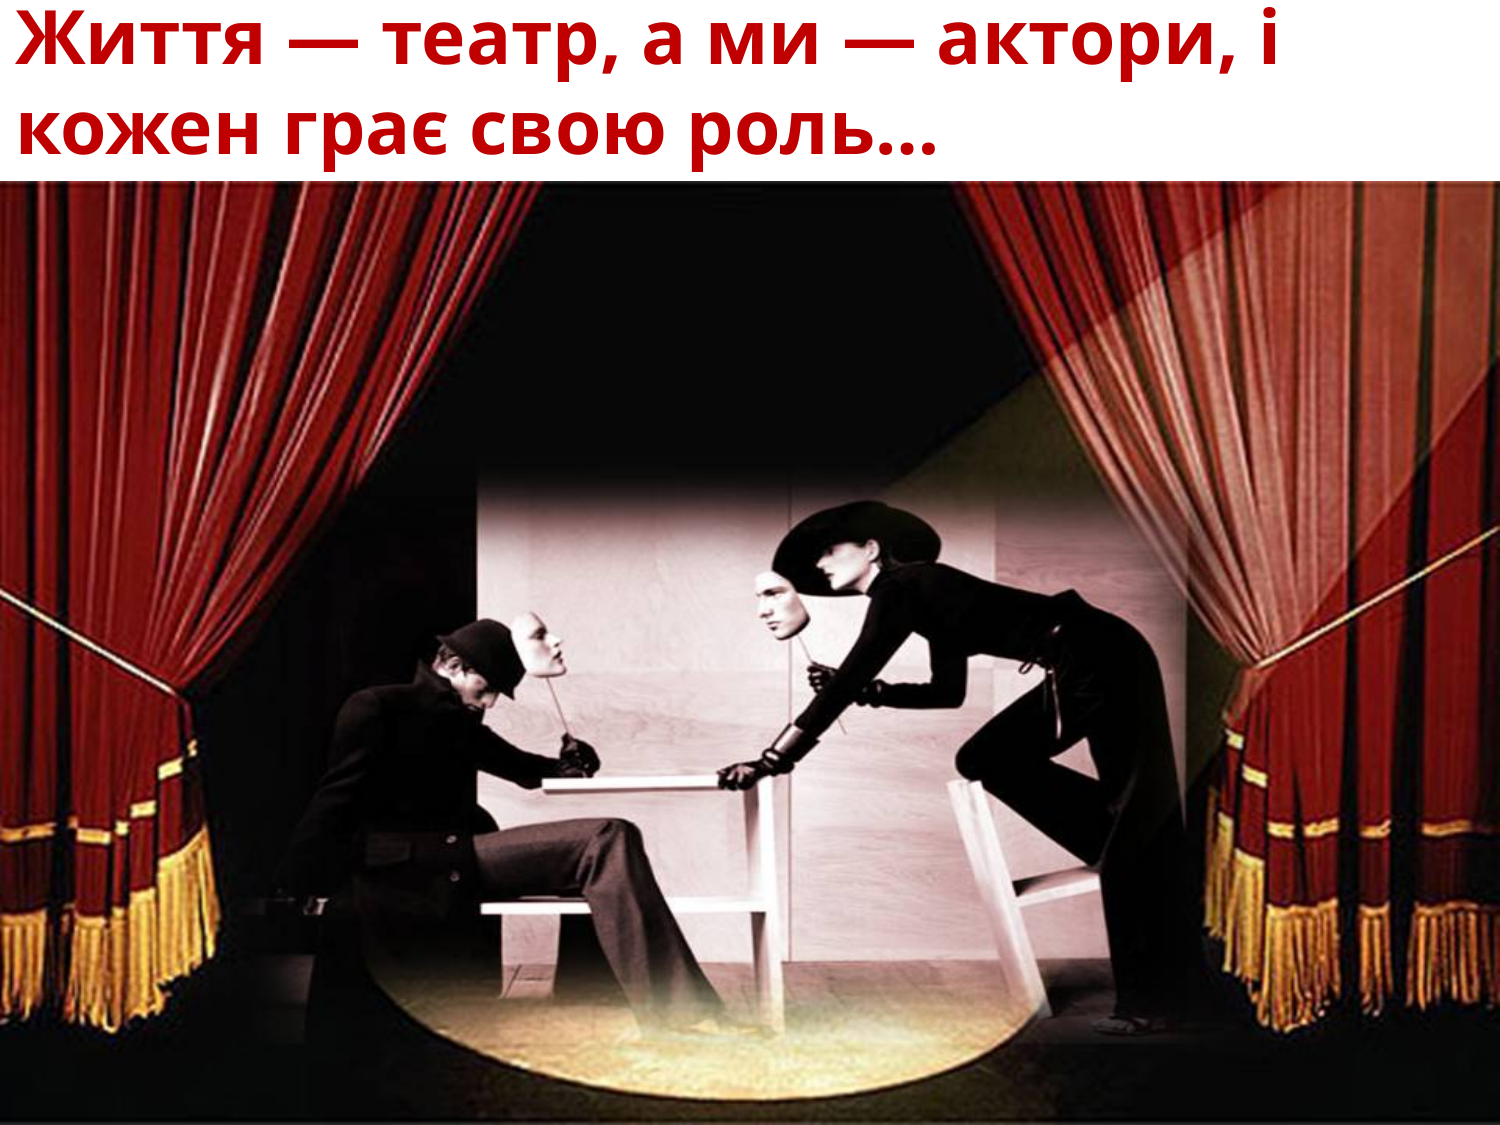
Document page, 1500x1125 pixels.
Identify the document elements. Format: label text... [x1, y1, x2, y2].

picture [0, 181, 1500, 1125]
text_box Життя — театр, а ми — актори, і кожен грає свою роль… [0, 0, 1459, 178]
